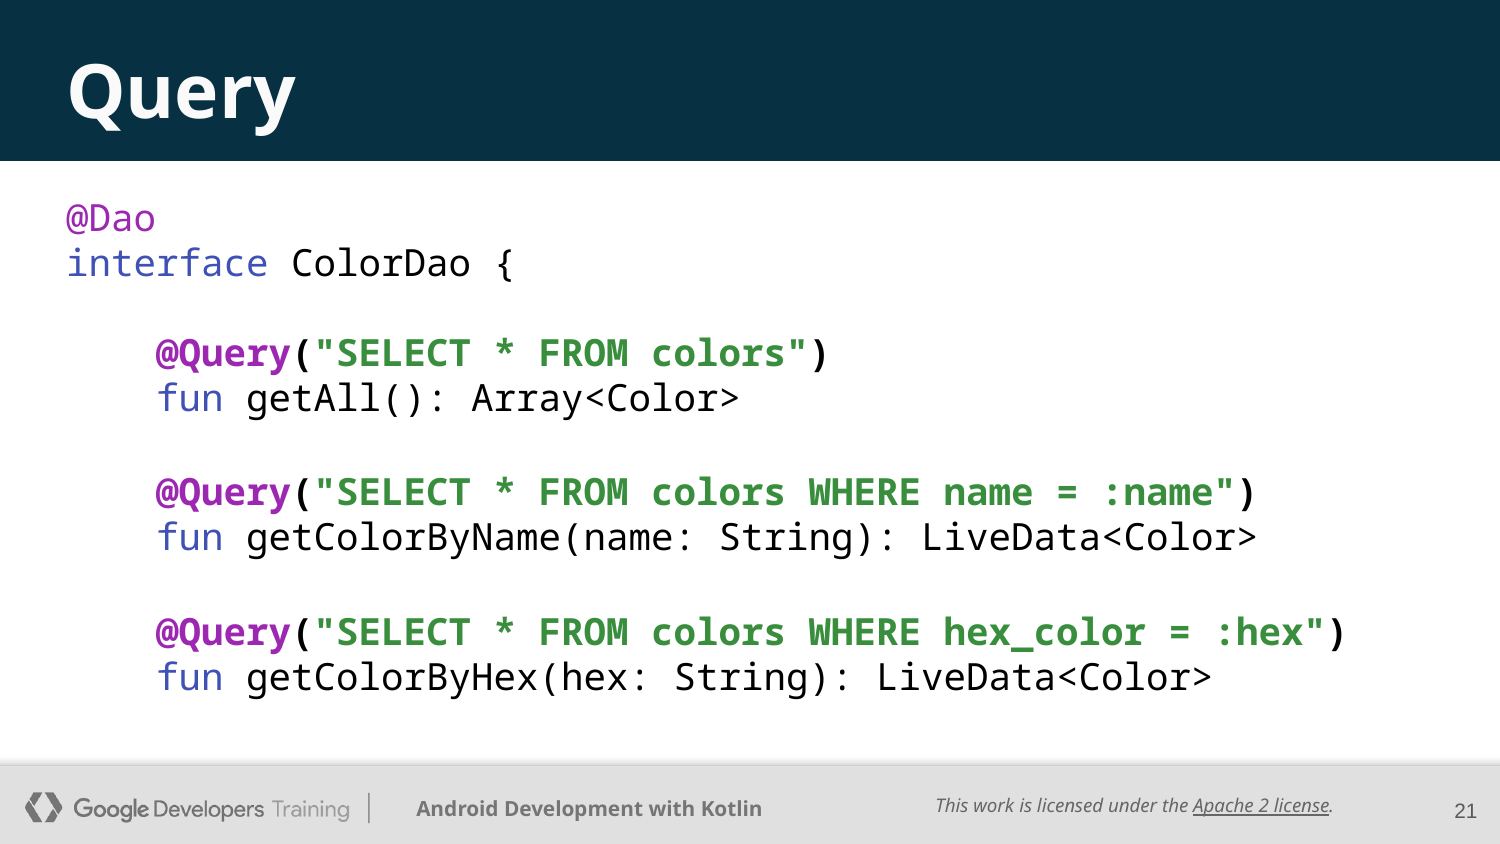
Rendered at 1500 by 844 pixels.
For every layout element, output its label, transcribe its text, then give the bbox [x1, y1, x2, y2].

slide_number ‹#› [1402, 777, 1493, 842]
picture [0, 161, 1500, 844]
list @Dao interface ColorDao { @Query("SELECT * FROM colors") fun getAll(): Array<Color> @Query("SELECT * FROM colors WHERE name = :name") fun getColorByName(name: String): LiveData<Color> @Query("SELECT * FROM colors WHERE hex_color = :hex") fun getColorByHex(hex: String): LiveData<Color> [51, 179, 1449, 713]
title Query [51, 28, 1449, 122]
